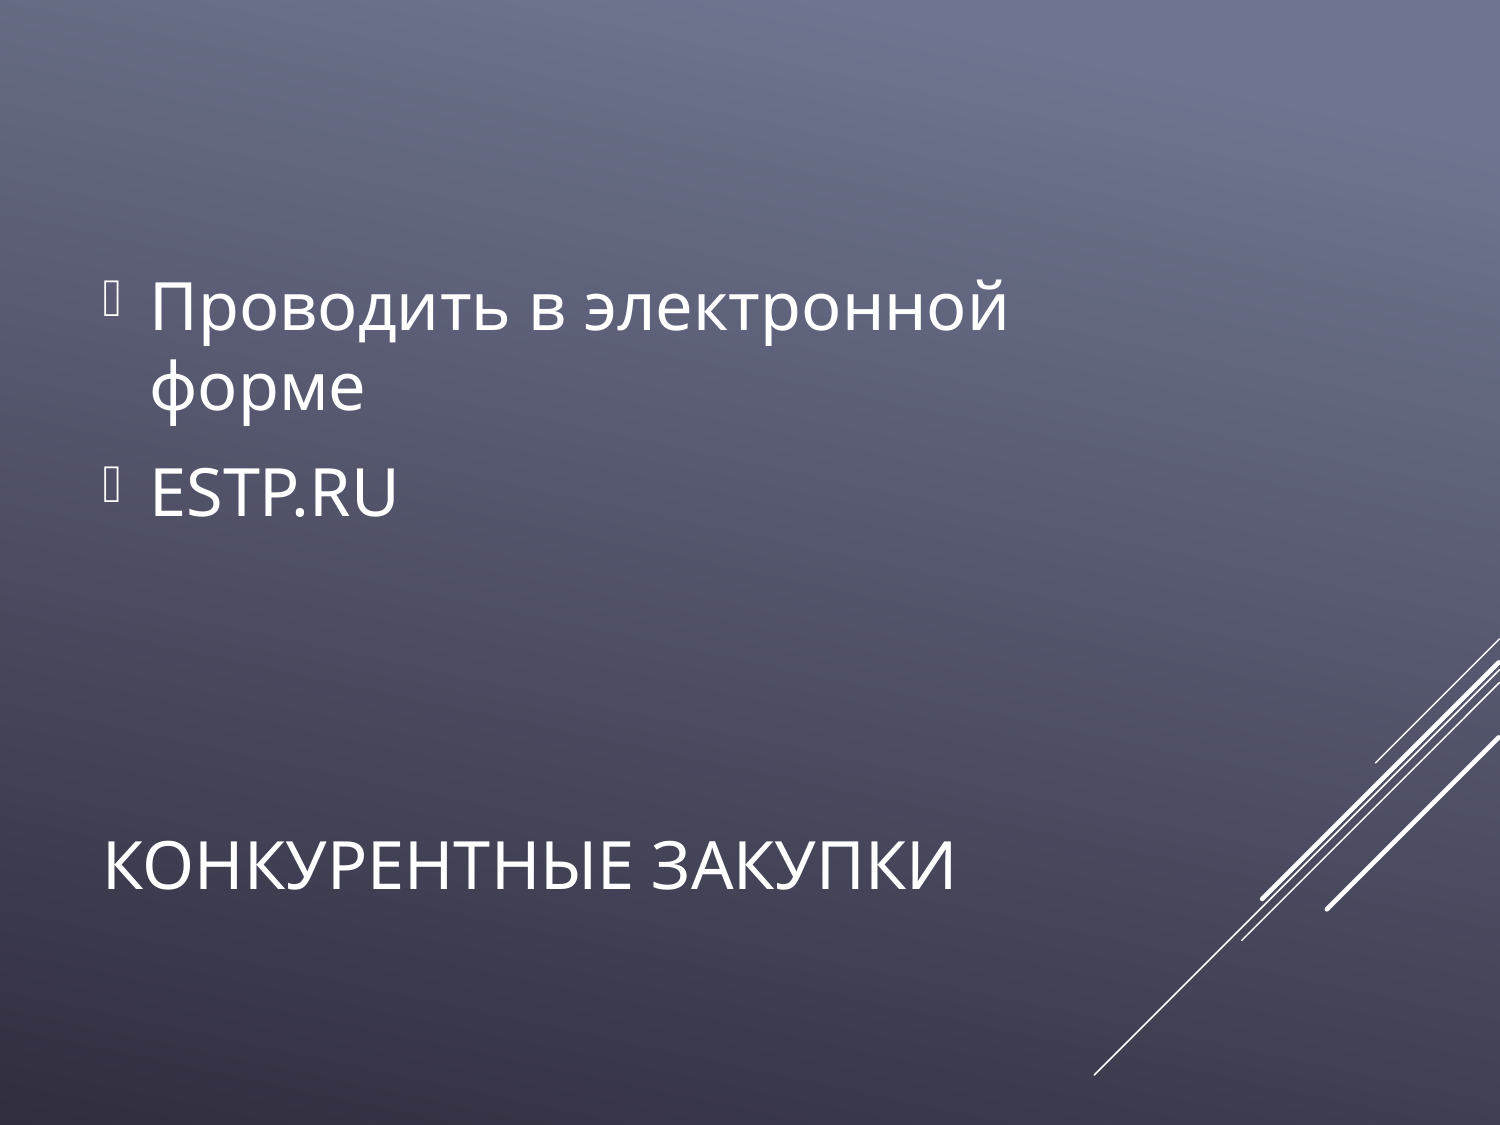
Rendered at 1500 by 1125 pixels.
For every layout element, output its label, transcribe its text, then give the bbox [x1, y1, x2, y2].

list Проводить в электронной форме ESTP.RU [87, 87, 1163, 706]
title Конкурентные закупки [87, 737, 1163, 988]
